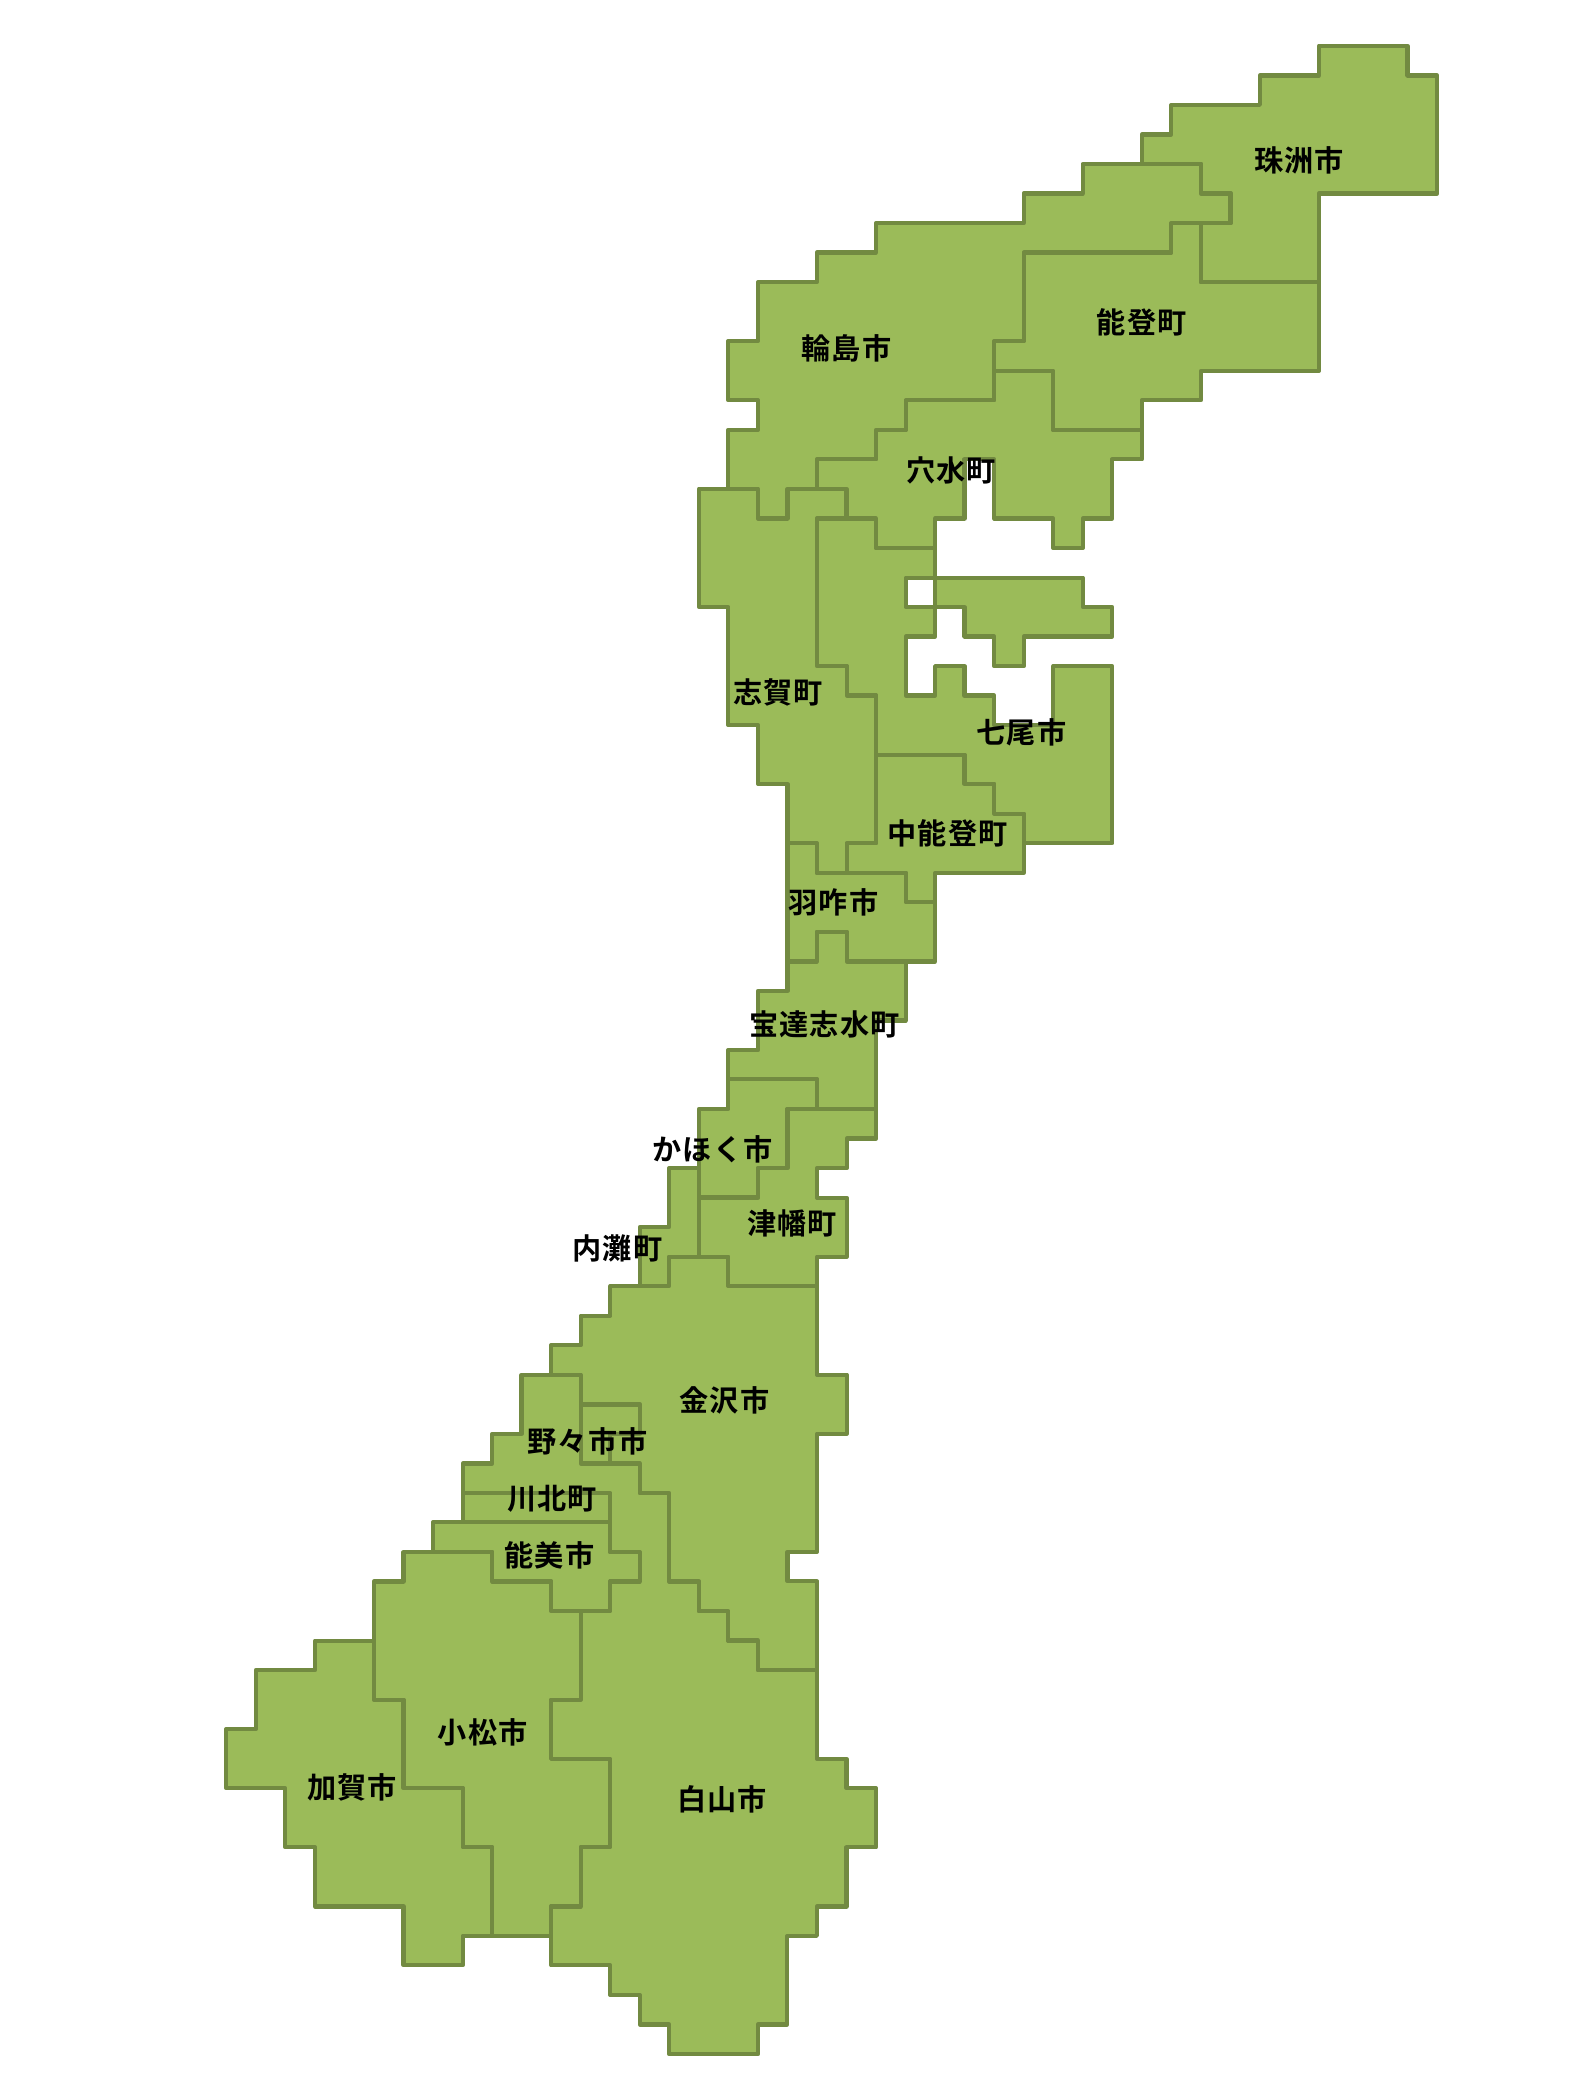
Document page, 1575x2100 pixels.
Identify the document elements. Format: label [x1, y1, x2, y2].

text_box [226, 45, 1438, 2055]
